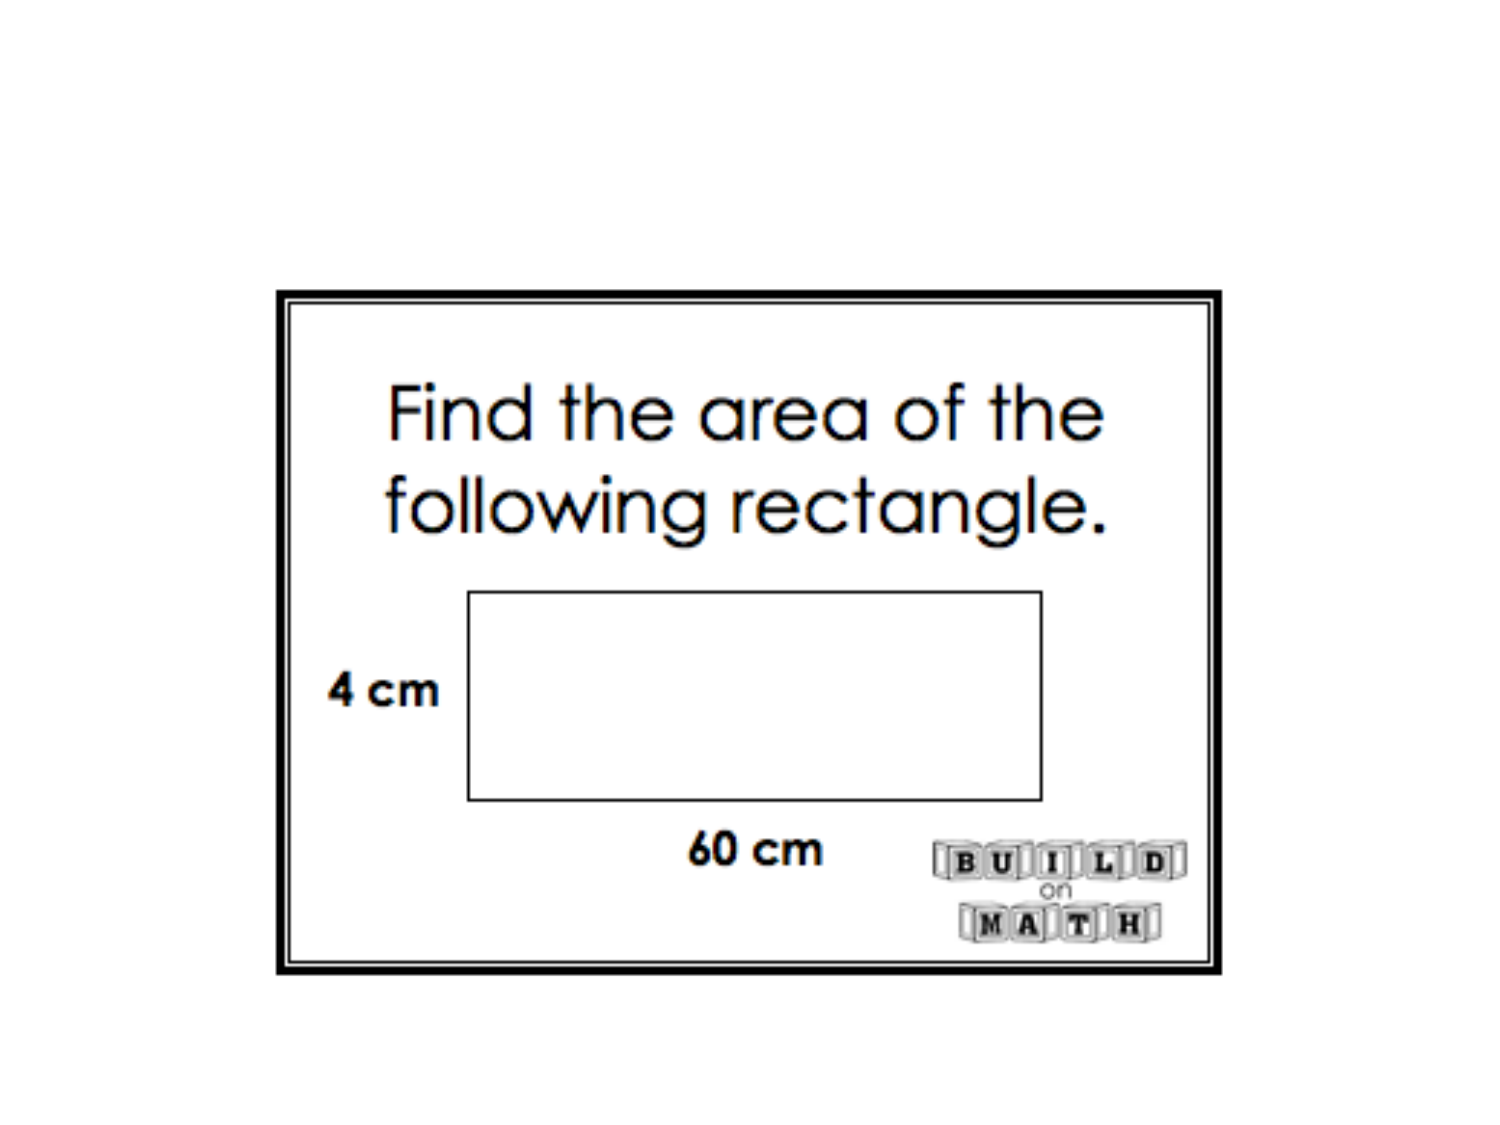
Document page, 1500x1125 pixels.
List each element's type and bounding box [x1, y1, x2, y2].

list [74, 262, 1426, 1006]
